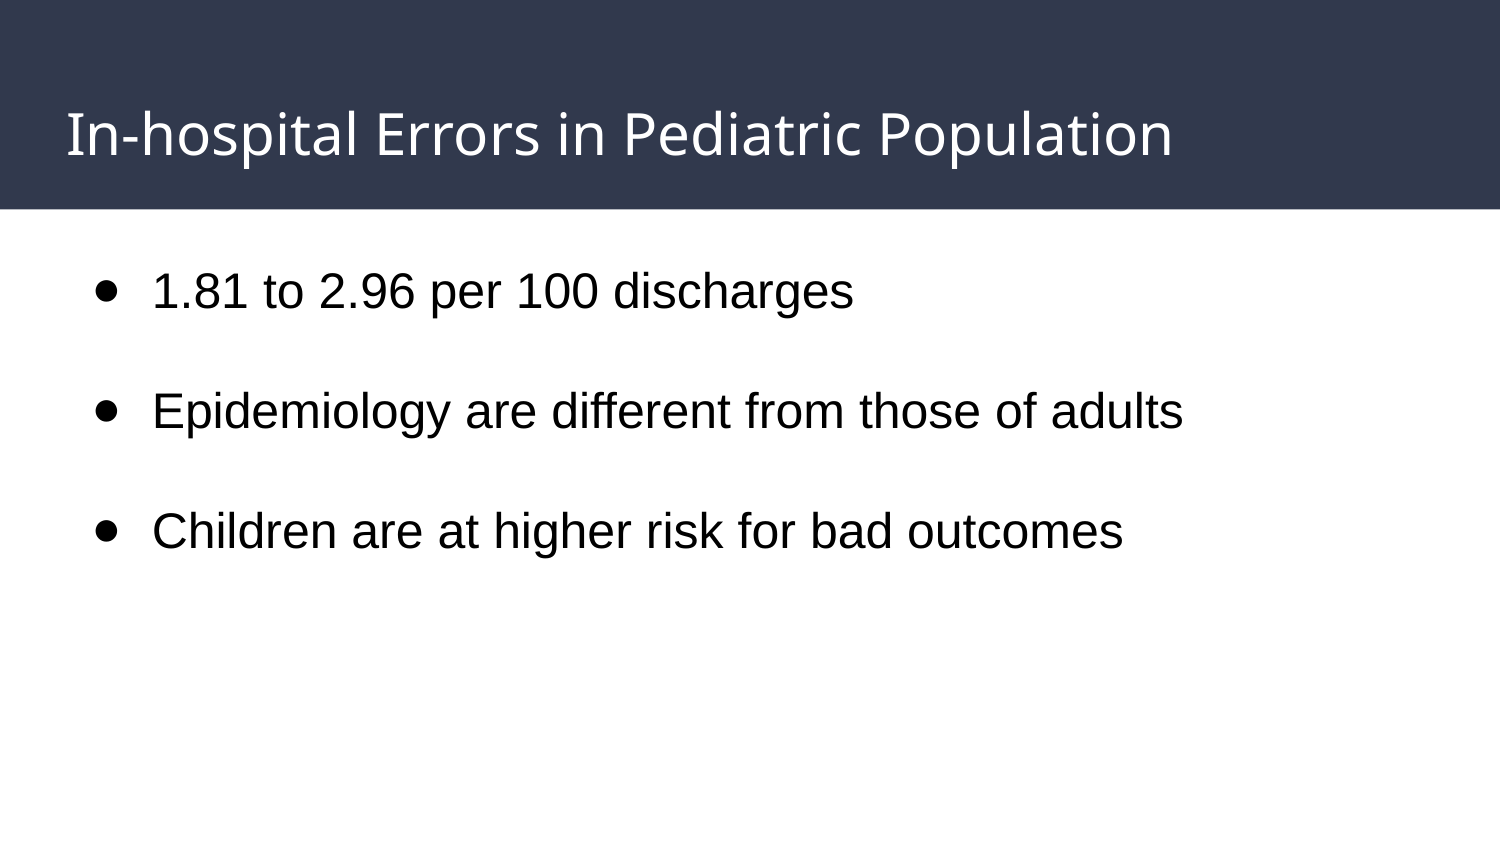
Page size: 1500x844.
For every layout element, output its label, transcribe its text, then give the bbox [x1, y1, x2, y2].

title In-hospital Errors in Pediatric Population [51, 82, 1449, 185]
text_box 1.81 to 2.96 per 100 discharges Epidemiology are different from those of adults Children are at higher risk for bad outcomes [61, 243, 1460, 764]
